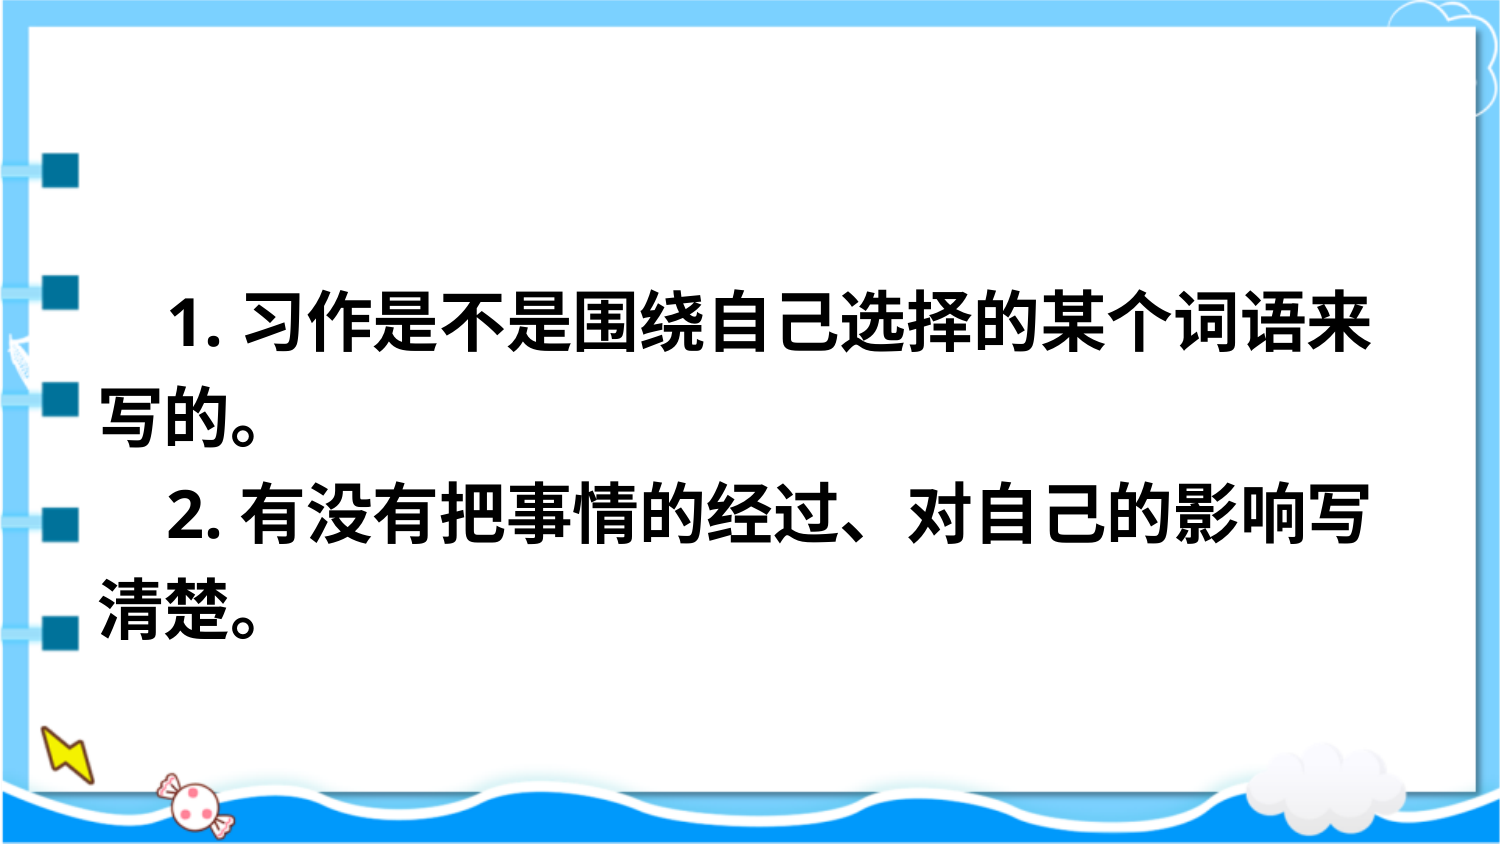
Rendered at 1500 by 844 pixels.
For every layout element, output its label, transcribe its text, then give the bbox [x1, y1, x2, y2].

picture [0, 0, 1500, 844]
text_box 1.习作是不是围绕自己选择的某个词语来写的。 2.有没有把事情的经过、对自己的影响写清楚。 [82, 256, 1418, 655]
